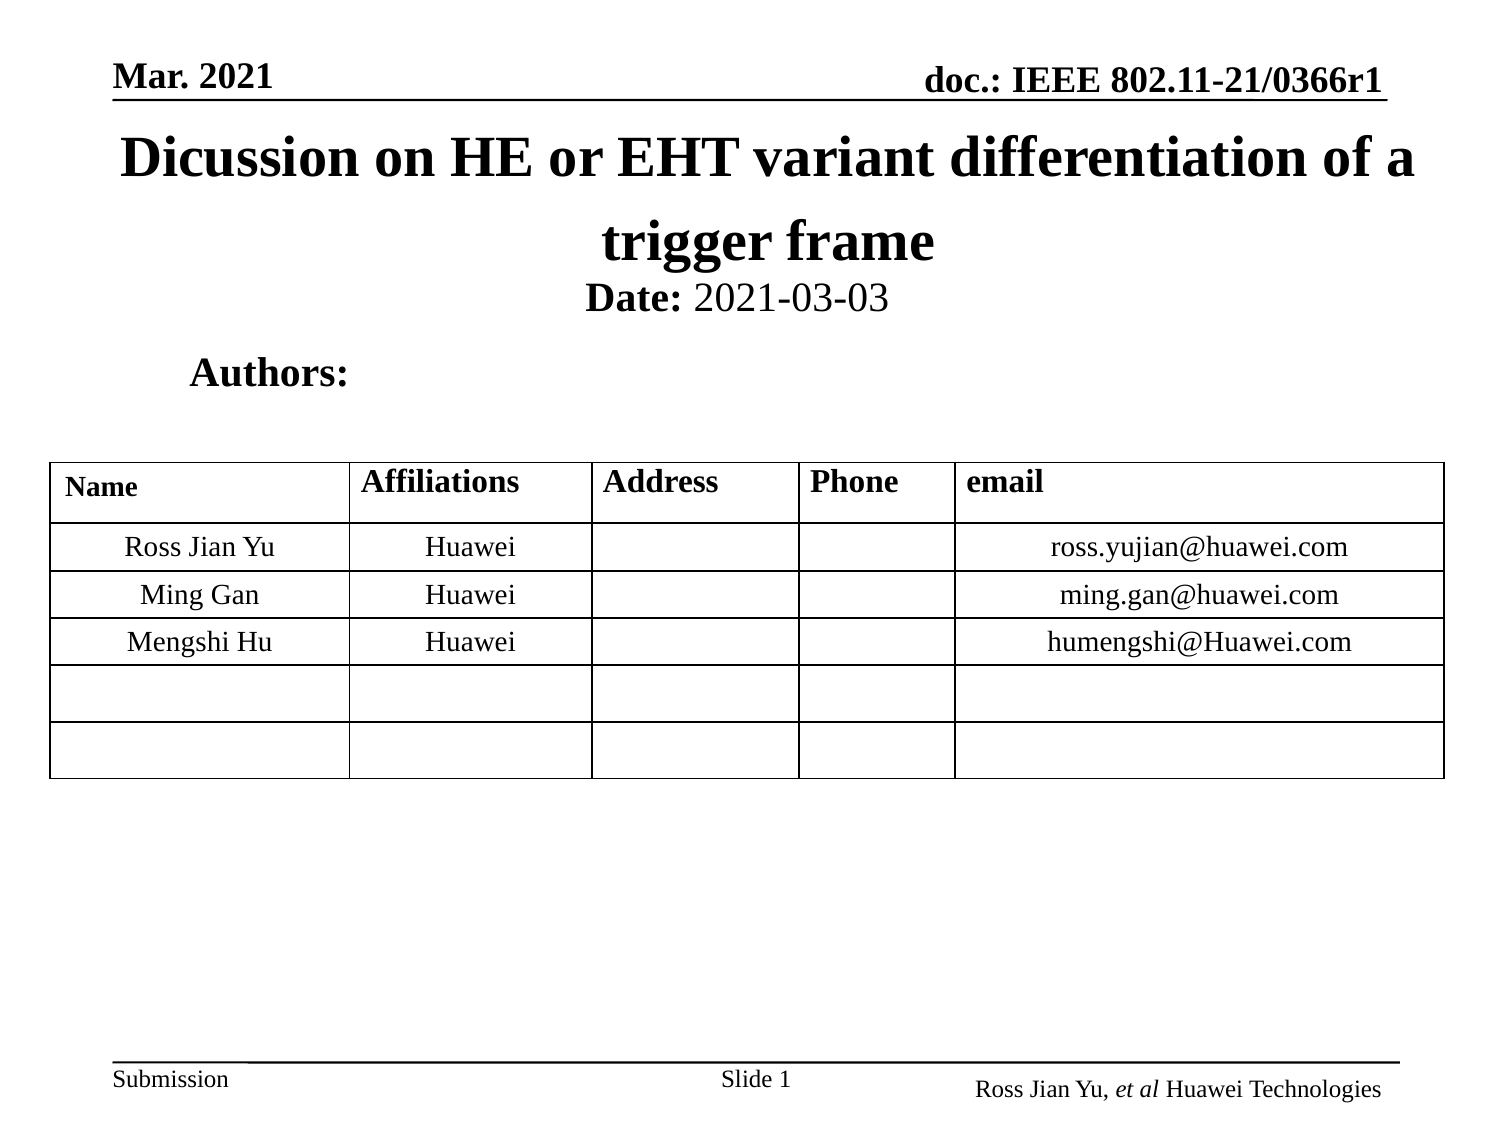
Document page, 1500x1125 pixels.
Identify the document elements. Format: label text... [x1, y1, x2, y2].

table_header Name [51, 463, 349, 522]
table_cell [956, 723, 1443, 778]
table_cell Huawei [350, 619, 591, 664]
table_cell [800, 524, 954, 570]
table_header Address [593, 463, 798, 522]
table_cell [800, 619, 954, 664]
table_cell Ming Gan [51, 572, 349, 617]
table_cell humengshi@Huawei.com [956, 619, 1443, 664]
list Date: 2021-03-03 [99, 262, 1376, 326]
table_cell [593, 524, 798, 570]
table_cell [350, 723, 591, 778]
table_cell [350, 666, 591, 721]
table_cell Huawei [350, 524, 591, 570]
table_cell [800, 723, 954, 778]
title Dicussion on HE or EHT variant differentiation of a trigger frame [27, 124, 1500, 251]
table_header Affiliations [350, 463, 591, 522]
table_cell [51, 723, 349, 778]
table_cell [800, 666, 954, 721]
table_cell Ross Jian Yu [51, 524, 349, 570]
table_cell [593, 666, 798, 721]
table_cell [800, 572, 954, 617]
table_cell [593, 723, 798, 778]
table_cell [593, 619, 798, 664]
table_cell Huawei [350, 572, 591, 617]
table_cell [593, 572, 798, 617]
slide_number Slide 1 [712, 1061, 800, 1093]
table_cell ross.yujian@huawei.com [956, 524, 1443, 570]
table_cell [956, 666, 1443, 721]
table_header email [956, 463, 1443, 522]
table_cell [51, 666, 349, 721]
table_cell ming.gan@huawei.com [956, 572, 1443, 617]
table_header Phone [800, 463, 954, 522]
text_box Authors: [174, 337, 412, 400]
table_cell Mengshi Hu [51, 619, 349, 664]
